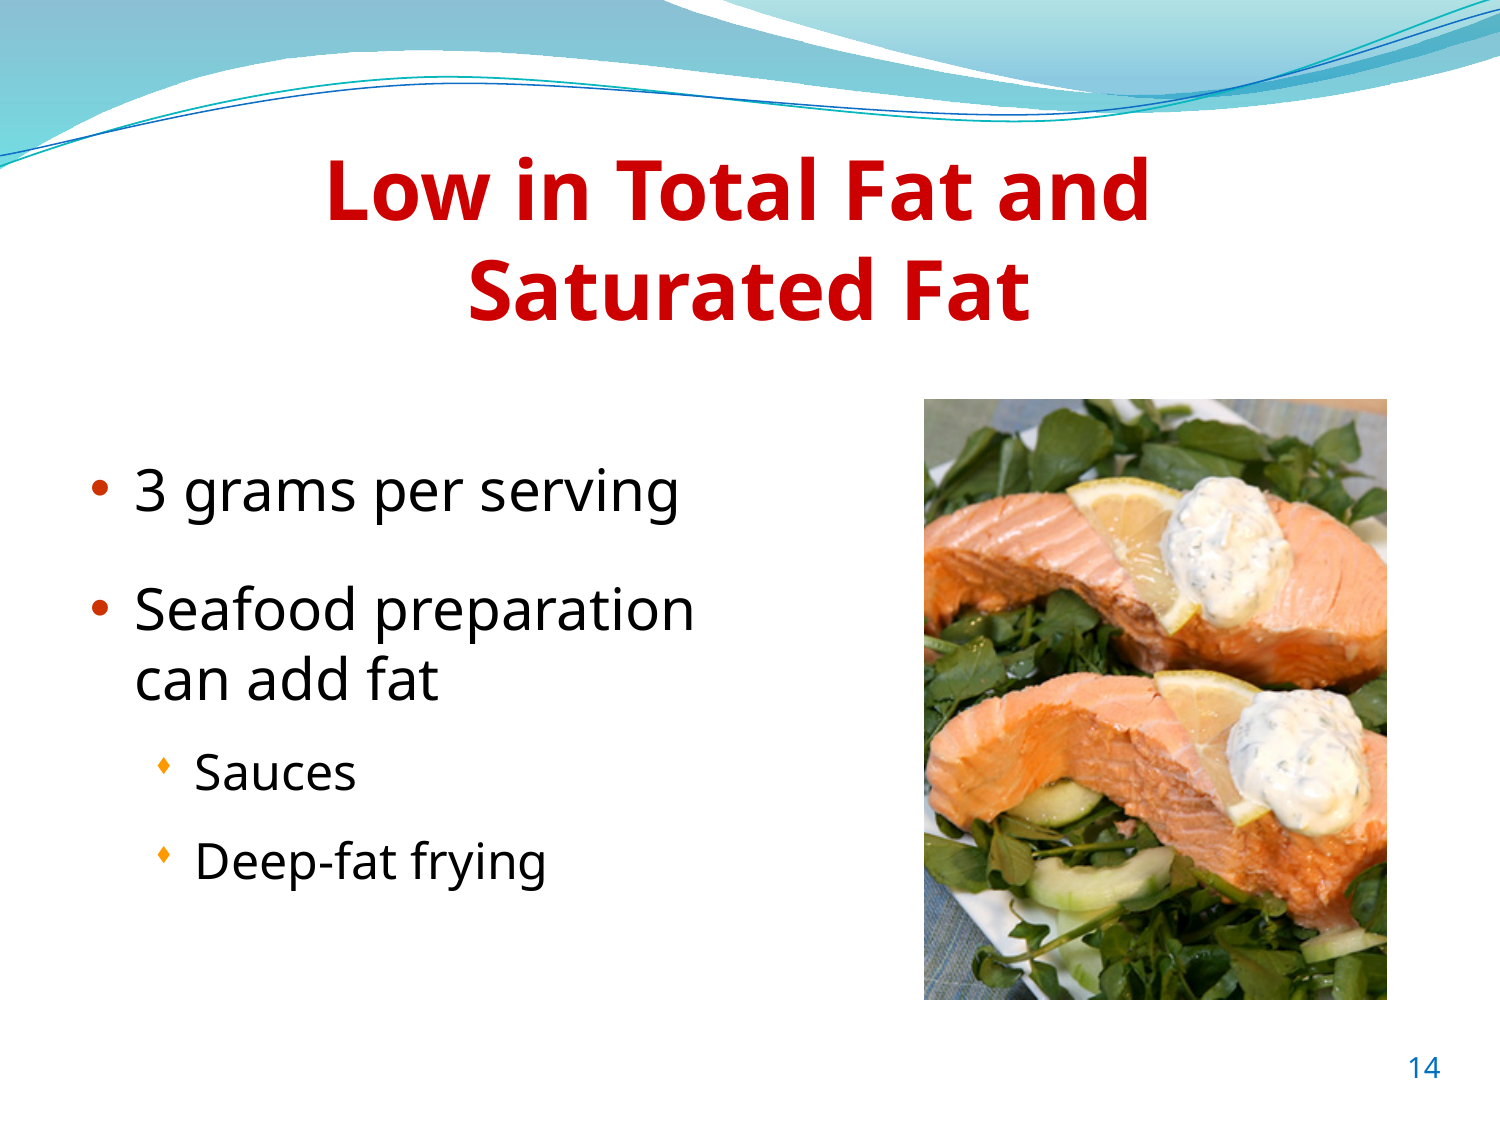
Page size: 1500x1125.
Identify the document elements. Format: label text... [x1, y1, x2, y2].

text_box 14 [1349, 1012, 1498, 1125]
list 3 grams per serving Seafood preparation can add fat Sauces Deep-fat frying [75, 445, 825, 996]
picture [924, 399, 1387, 1001]
title Low in Total Fat and Saturated Fat [0, 0, 1500, 338]
